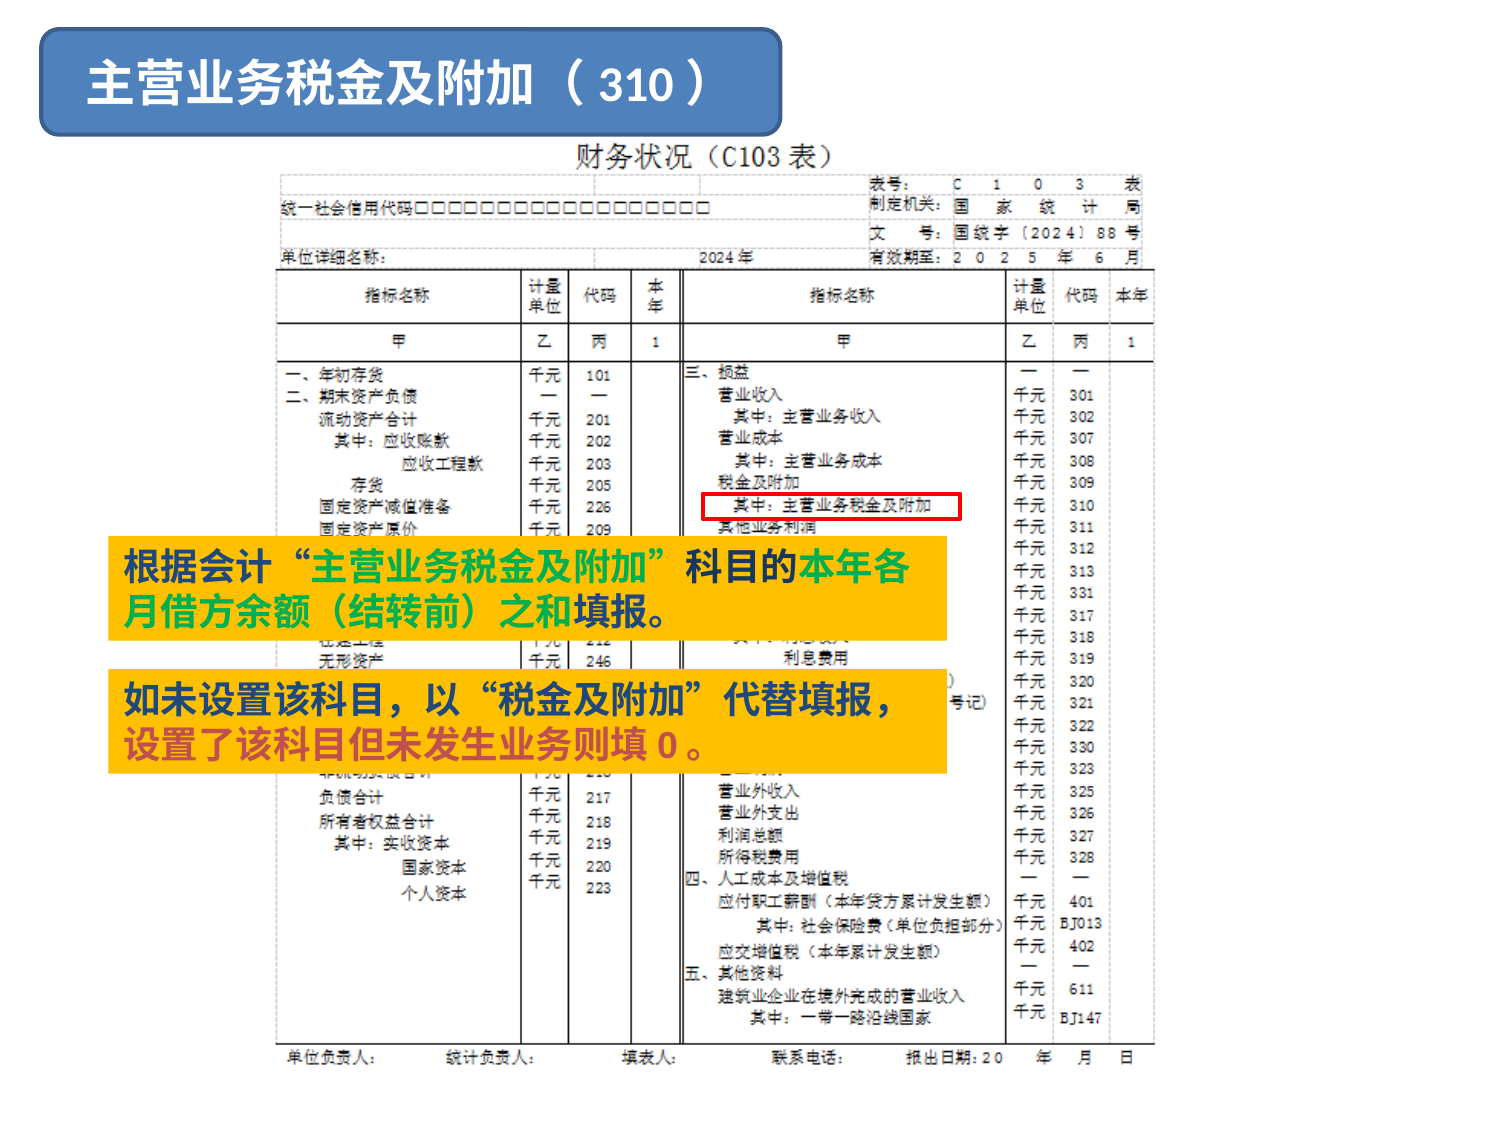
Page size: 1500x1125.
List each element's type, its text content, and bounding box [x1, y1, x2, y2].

picture [241, 134, 1179, 1089]
text_box 如未设置该科目，以“税金及附加”代替填报，设置了该科目但未发生业务则填0。 [108, 668, 236, 774]
text_box 主营业务税金及附加（310） [39, 27, 783, 137]
text_box 根据会计“主营业务税金及附加”科目的本年各月借方余额（结转前）之和填报。 [108, 535, 236, 641]
